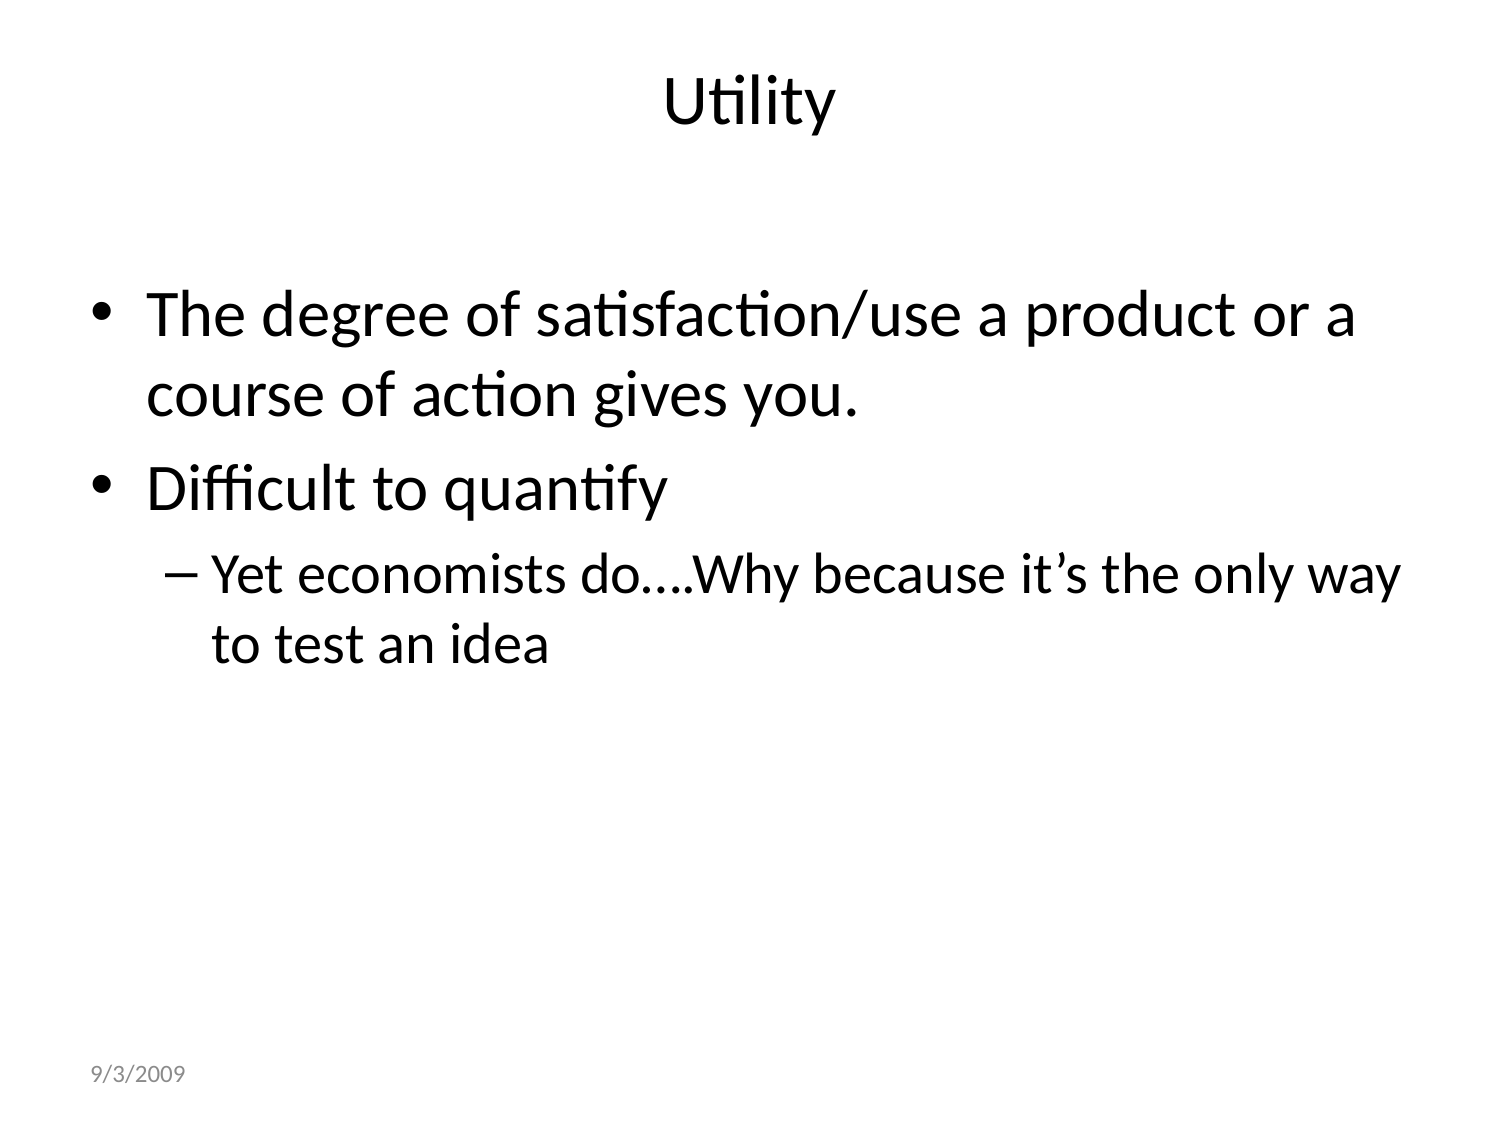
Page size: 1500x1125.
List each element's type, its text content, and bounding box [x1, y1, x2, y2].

title Utility [75, 45, 1425, 233]
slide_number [75, 1042, 425, 1103]
list The degree of satisfaction/use a product or a course of action gives you. Difficult to quantify Yet economists do….Why because it’s the only way to test an idea [75, 262, 1425, 1005]
